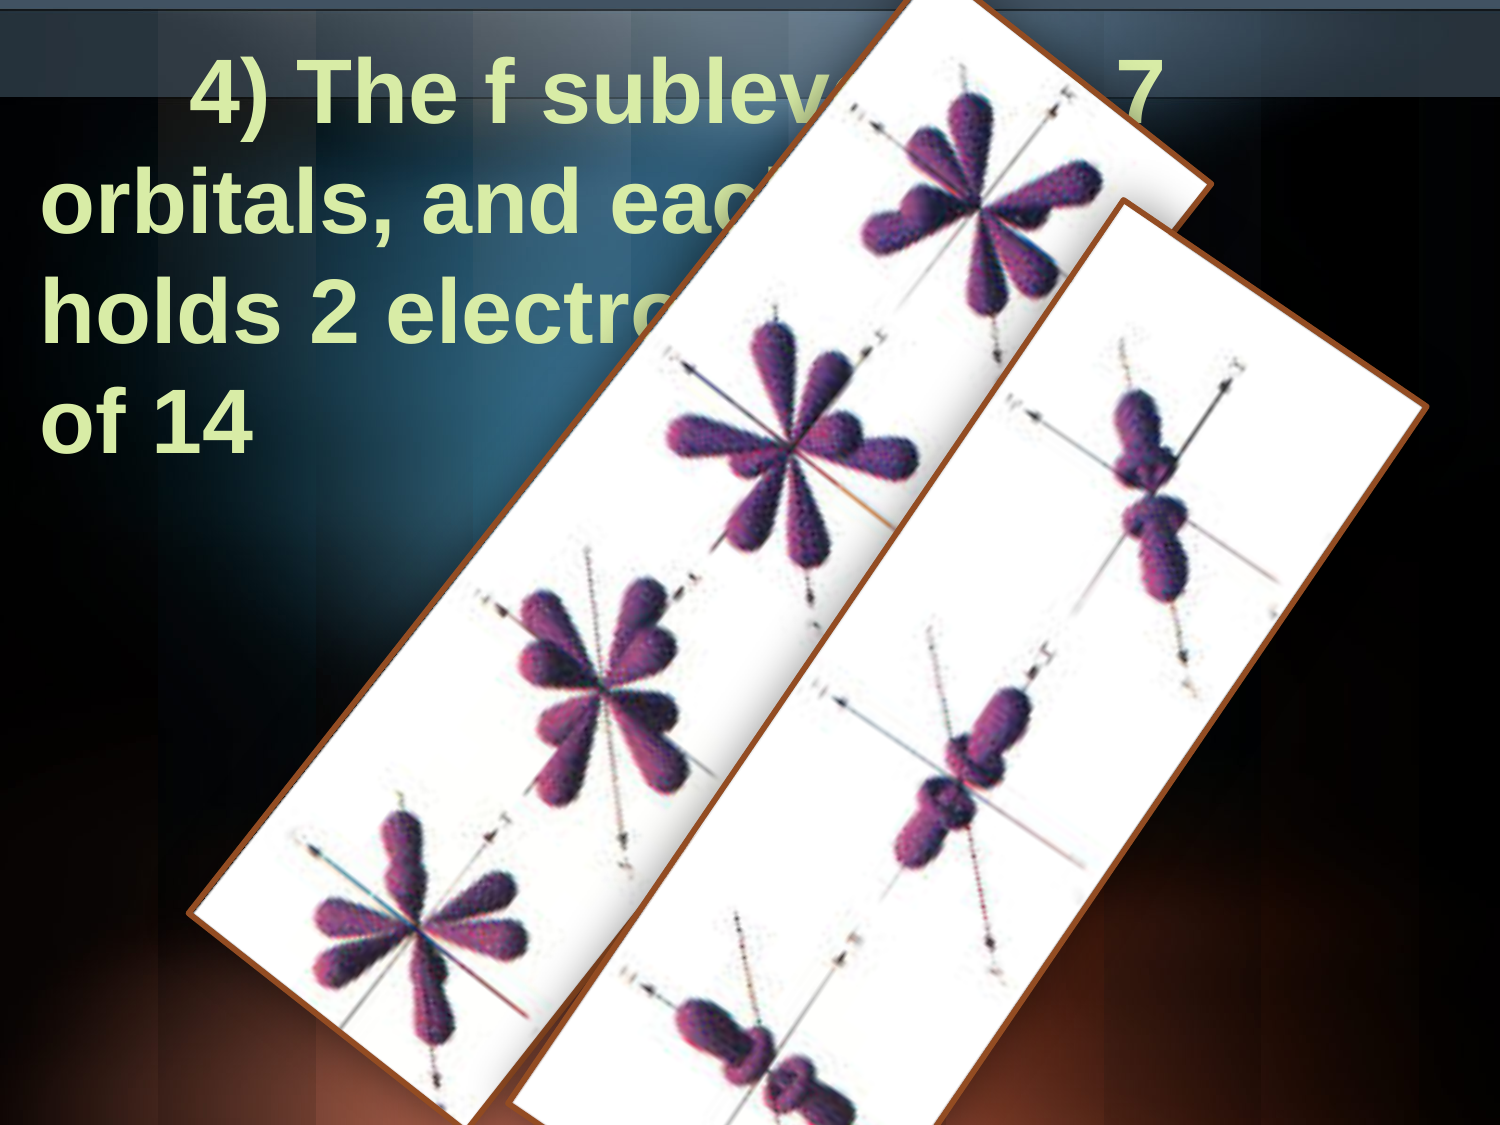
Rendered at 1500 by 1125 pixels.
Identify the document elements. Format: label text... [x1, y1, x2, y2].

text_box 4) The f sublevel has 7 orbitals, and each orbital holds 2 electrons for a total of 14 [1067, 24, 1463, 480]
picture [0, 0, 1500, 1125]
text_box 4) The f sublevel has 7 orbitals, and each orbital holds 2 electrons for a total of 14 [24, 24, 841, 480]
picture [476, 1003, 572, 1125]
